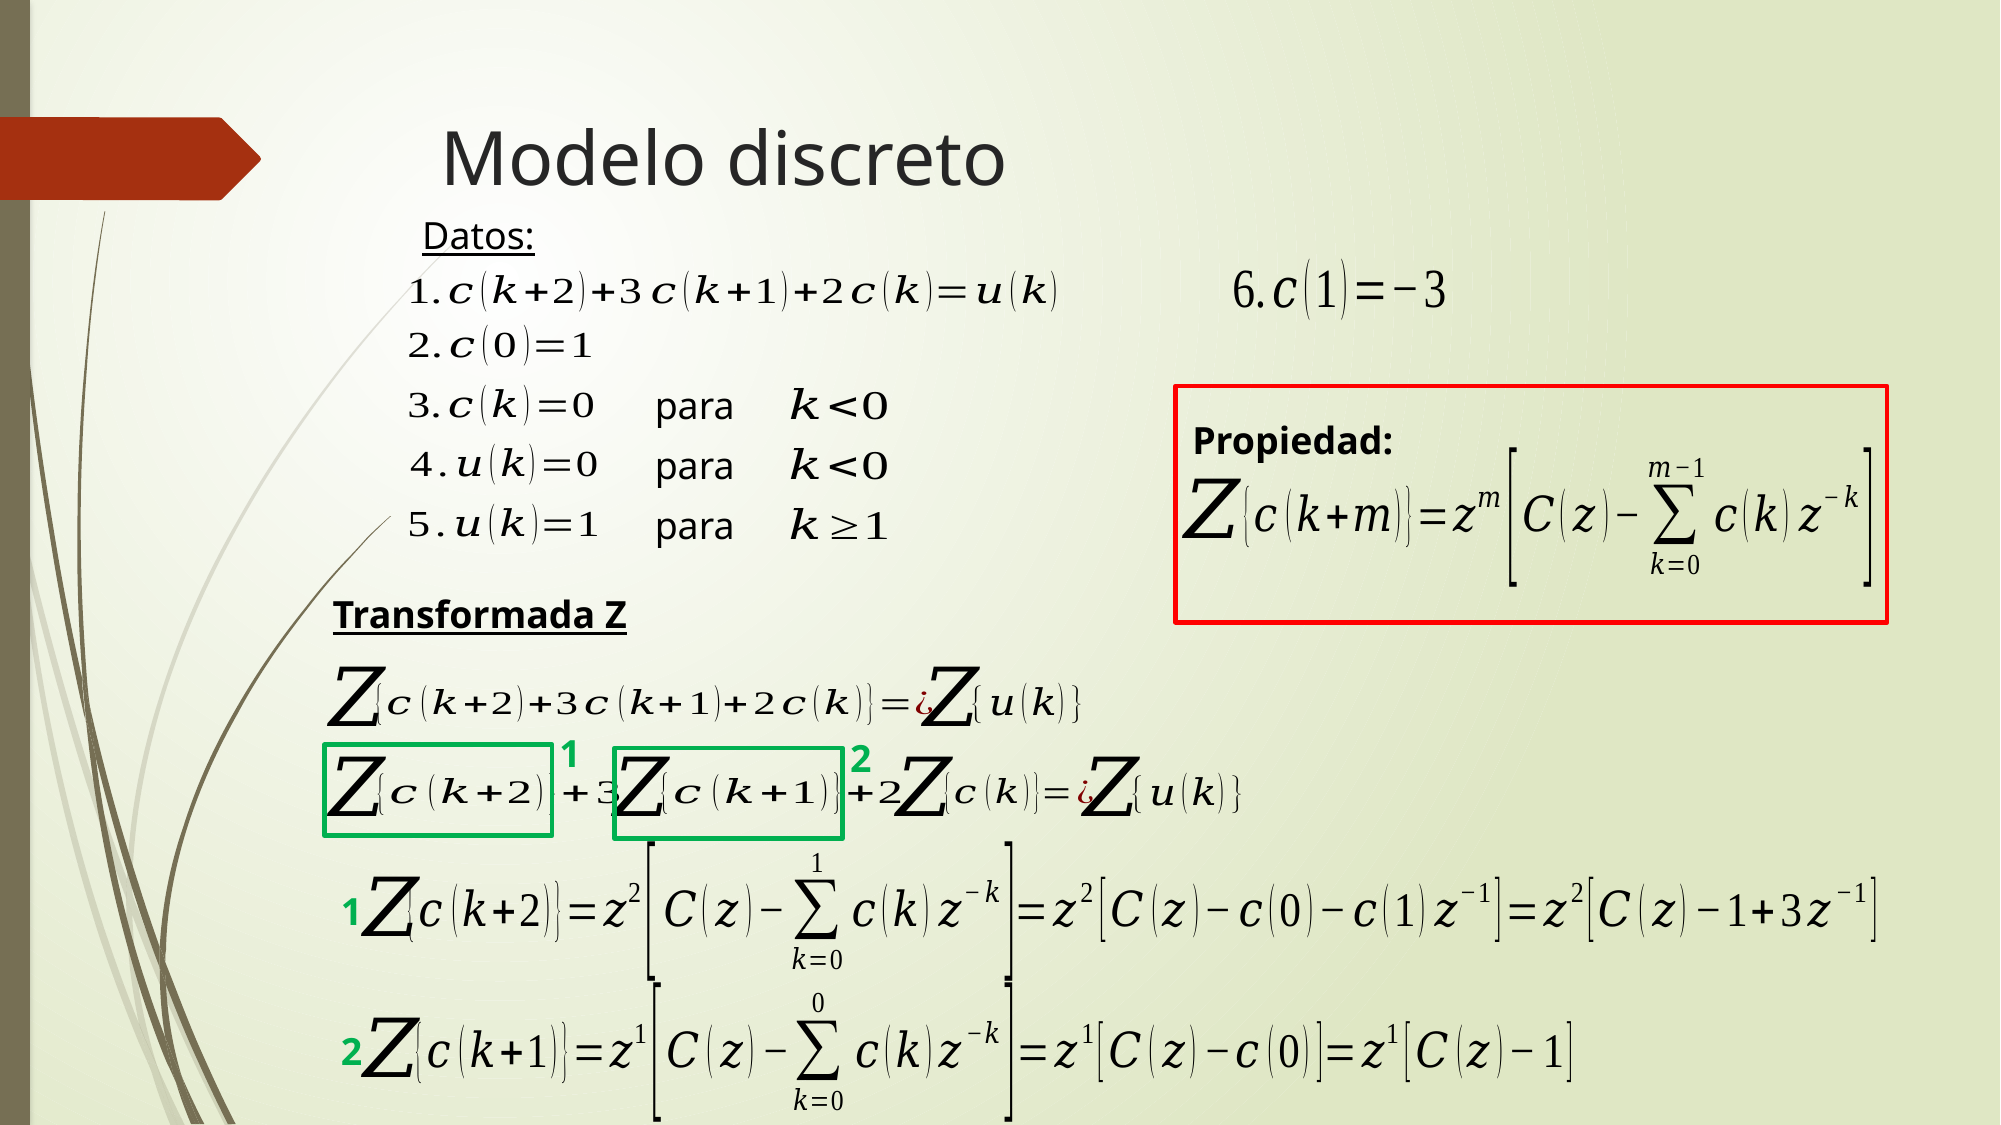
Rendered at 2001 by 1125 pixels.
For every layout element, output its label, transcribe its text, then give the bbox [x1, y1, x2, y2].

text_box para [640, 434, 750, 494]
text_box [323, 744, 553, 837]
text_box Datos: [407, 205, 550, 265]
text_box 2 [835, 727, 887, 787]
text_box para [640, 374, 750, 434]
title Modelo discreto [425, 102, 1888, 313]
text_box [1174, 385, 1888, 624]
text_box 2 [326, 1020, 378, 1081]
text_box [613, 747, 843, 840]
text_box 1 [544, 722, 597, 783]
text_box 1 [326, 880, 378, 941]
text_box para [640, 494, 750, 555]
text_box Transformada Z [317, 584, 642, 644]
